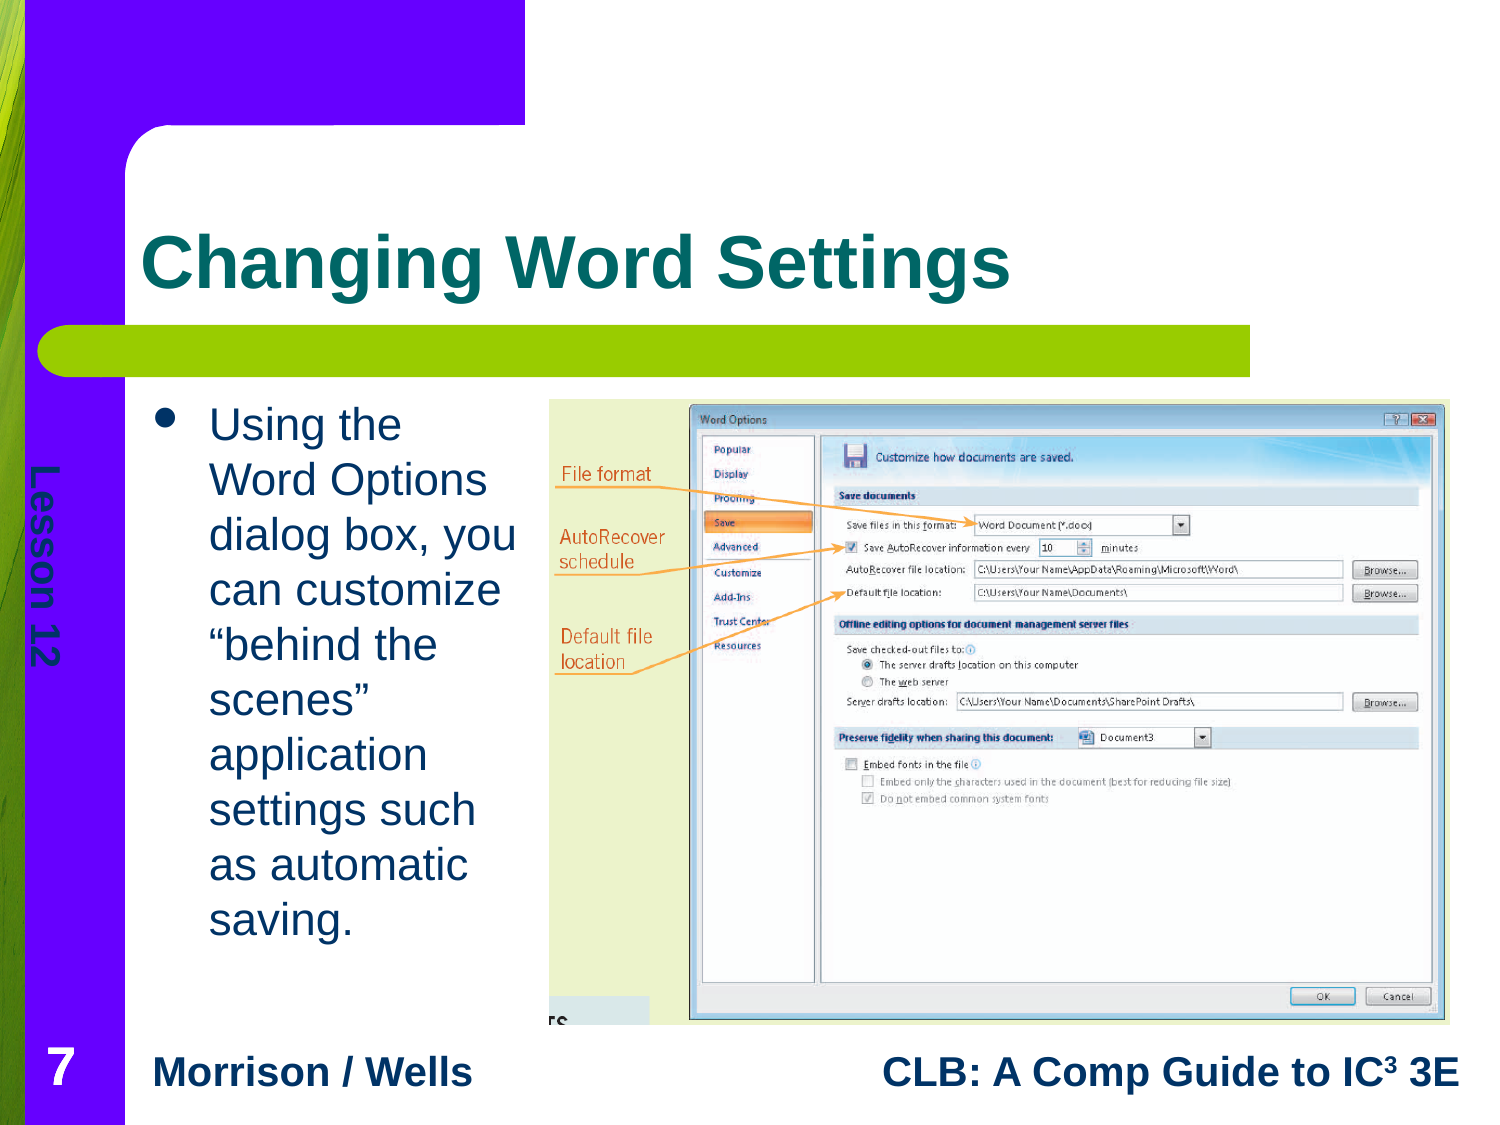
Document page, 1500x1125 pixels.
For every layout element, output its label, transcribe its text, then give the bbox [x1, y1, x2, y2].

list Using the Word Options dialog box, you can customize “behind the scenes” application settings such as automatic saving. [137, 387, 538, 576]
picture [549, 399, 1450, 1025]
text_box 7 [13, 1023, 111, 1105]
picture [0, 0, 25, 1125]
title Changing Word Settings [124, 124, 1426, 313]
